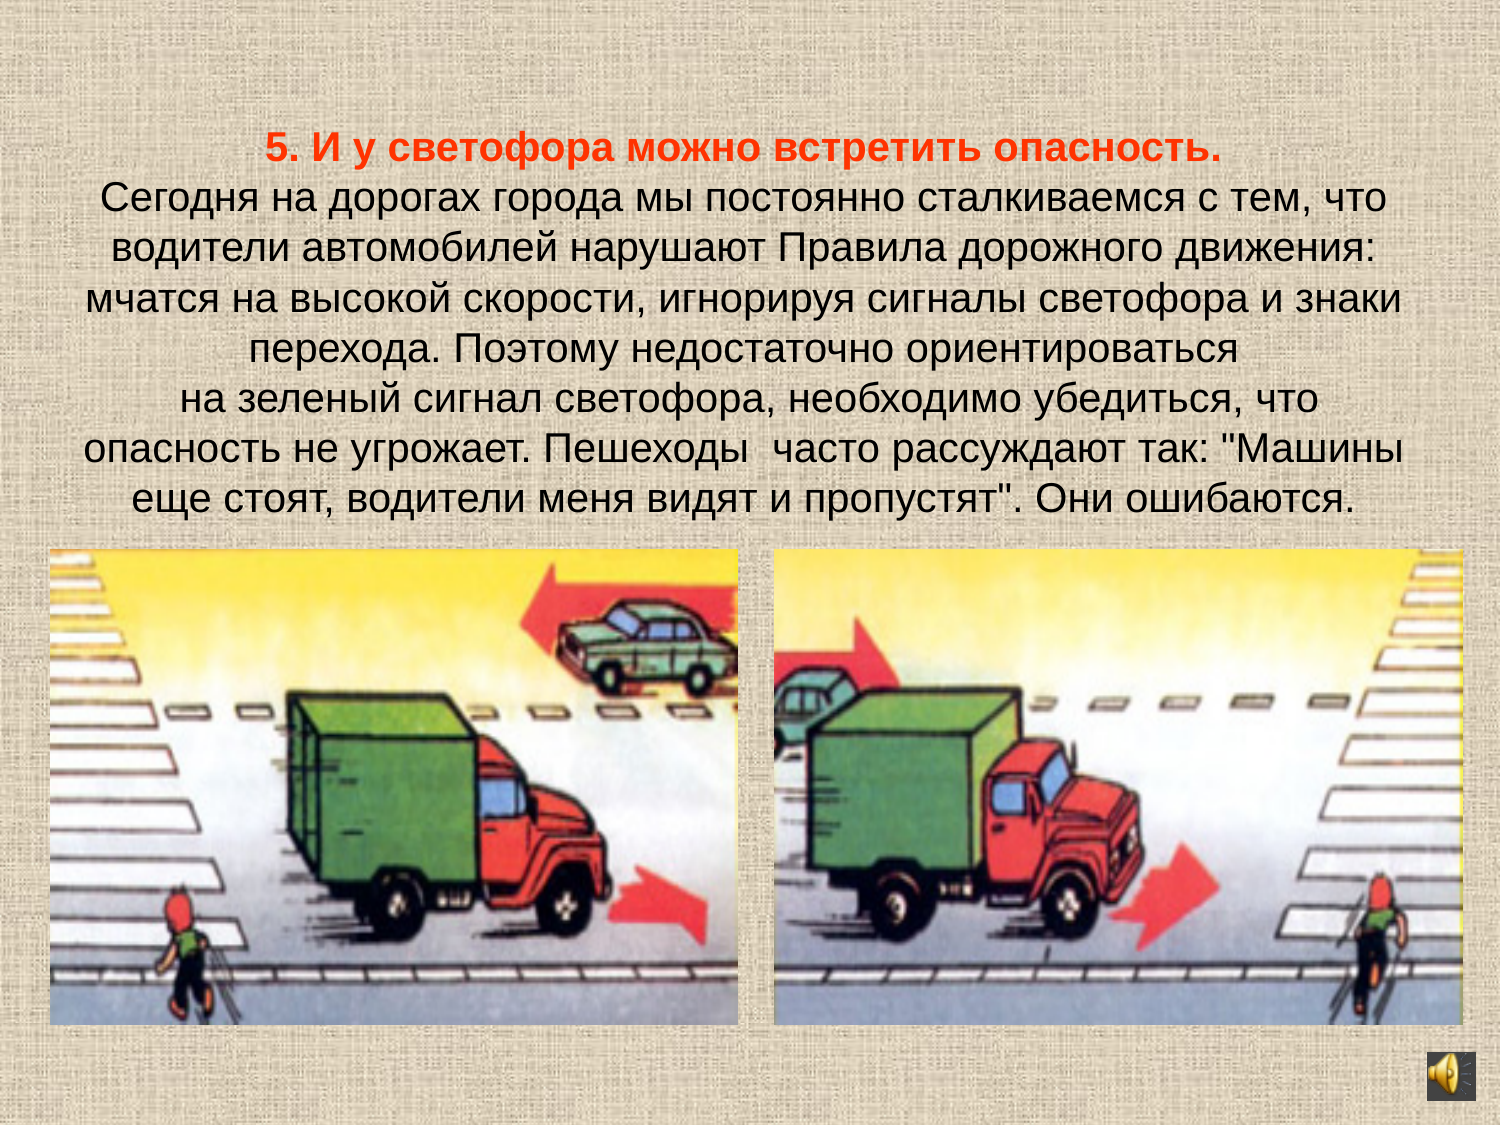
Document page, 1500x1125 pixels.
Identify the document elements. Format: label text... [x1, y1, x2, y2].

text_box 5. И у светофора можно встретить опасность. Сегодня на дорогах города мы постоянно сталкиваемся с тем, что водители автомобилей нарушают Правила дорожного движения: мчатся на высокой скорости, игнорируя сигналы светофора и знаки перехода. Поэтому недостаточно ориентироваться на зеленый сигнал светофора, необходимо убедиться, что опасность не угрожает. Пешеходы часто рассуждают так: "Машины еще стоят, водители меня видят и пропустят". Они ошибаются. [50, 112, 1438, 528]
picture [0, 0, 1500, 1125]
